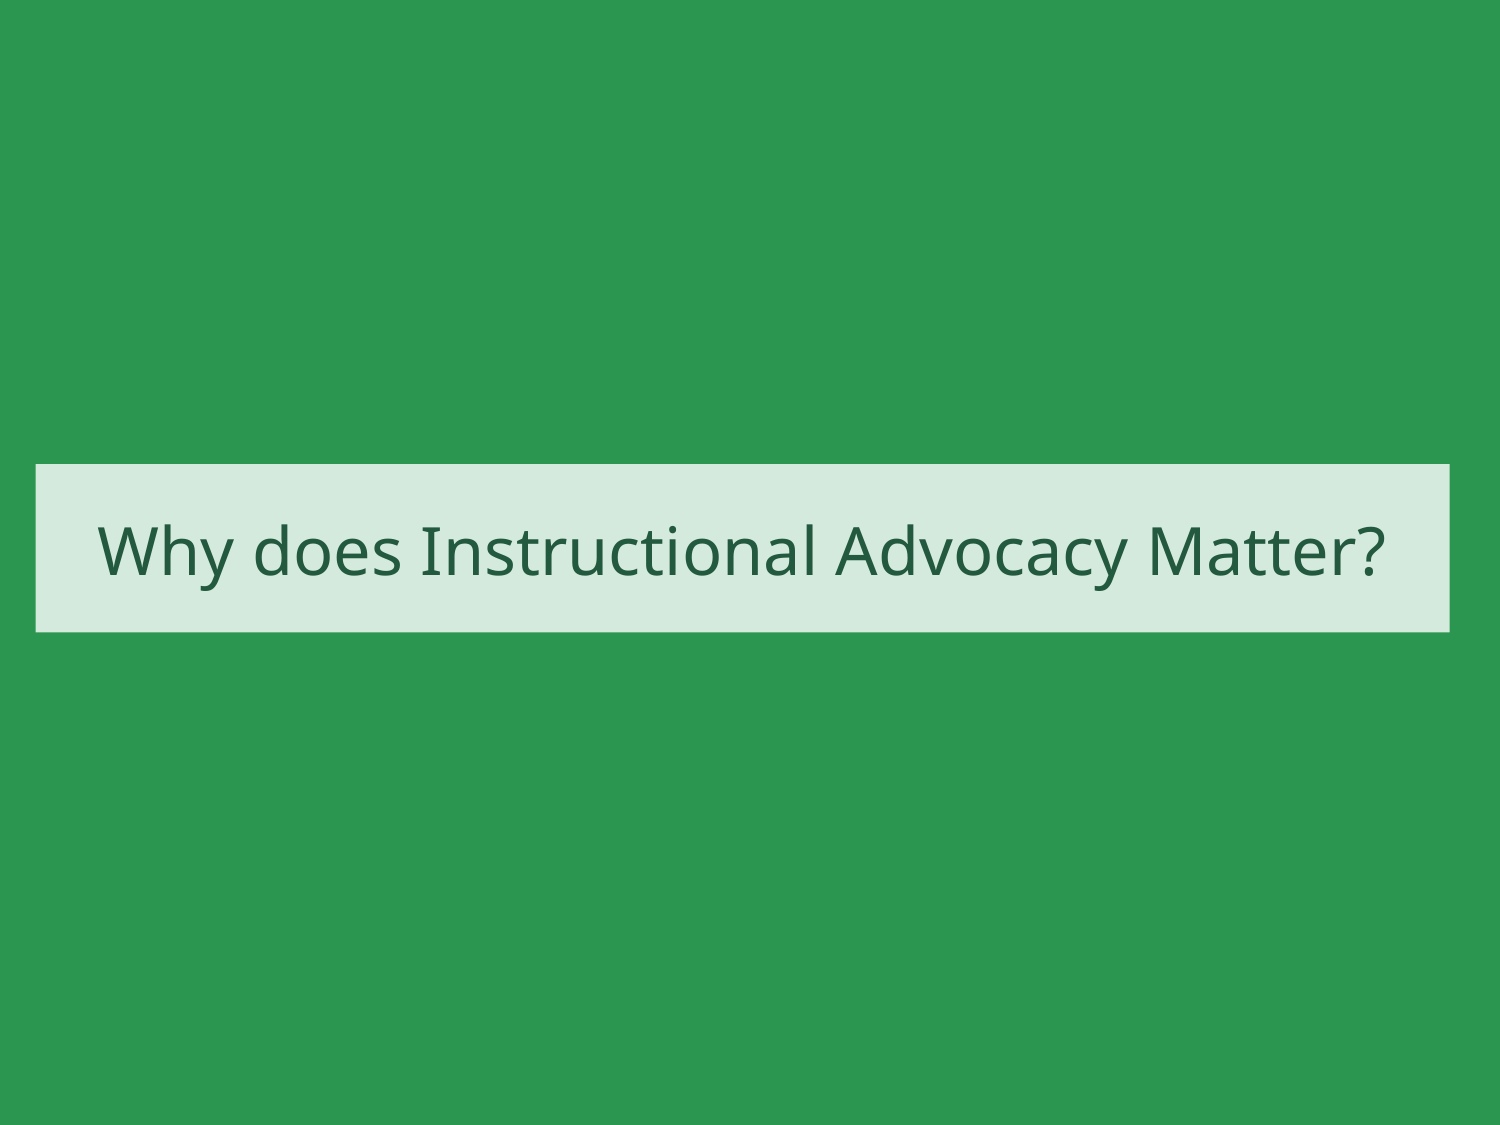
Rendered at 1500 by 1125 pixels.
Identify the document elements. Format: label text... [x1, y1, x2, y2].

title Why does Instructional Advocacy Matter? [35, 464, 1450, 633]
